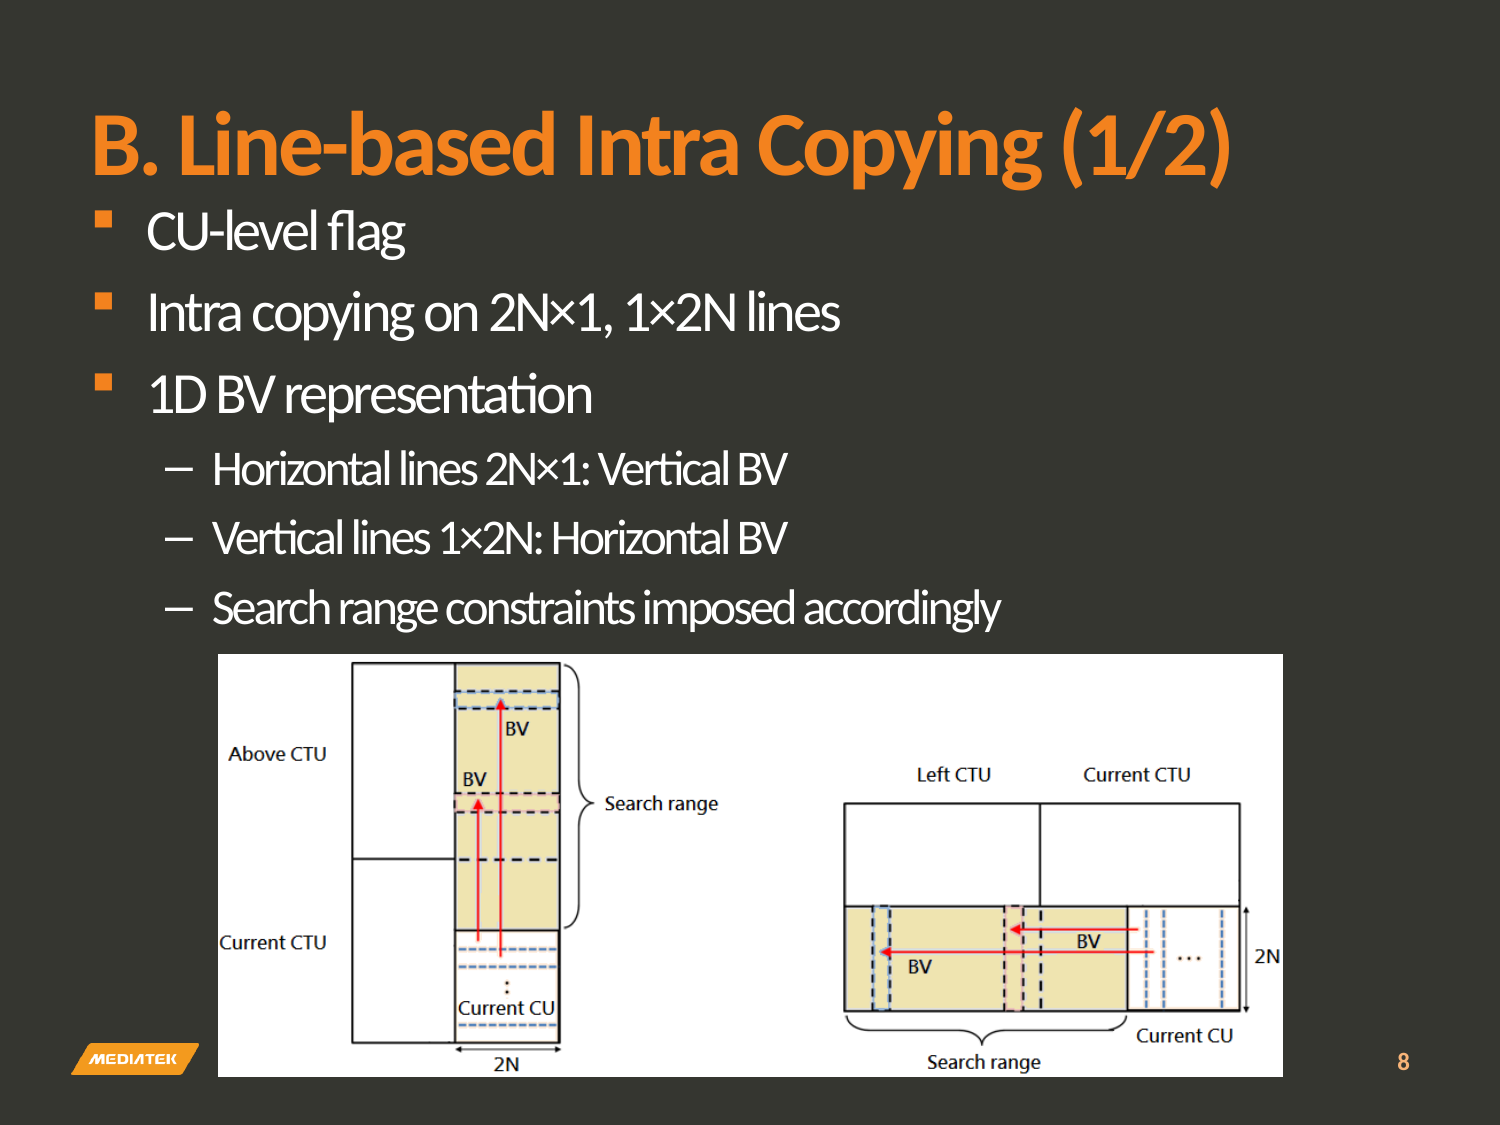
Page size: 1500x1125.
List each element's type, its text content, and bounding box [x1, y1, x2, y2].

picture [218, 654, 1283, 1077]
title B. Line-based Intra Copying (1/2) [75, 45, 1425, 184]
slide_number 8 [1251, 1029, 1425, 1090]
list CU-level flag Intra copying on 2N×1, 1×2N lines 1D BV representation Horizontal lines 2N×1: Vertical BV Vertical lines 1×2N: Horizontal BV Search range constraints imposed accordingly [75, 184, 1425, 927]
picture [71, 1043, 199, 1075]
